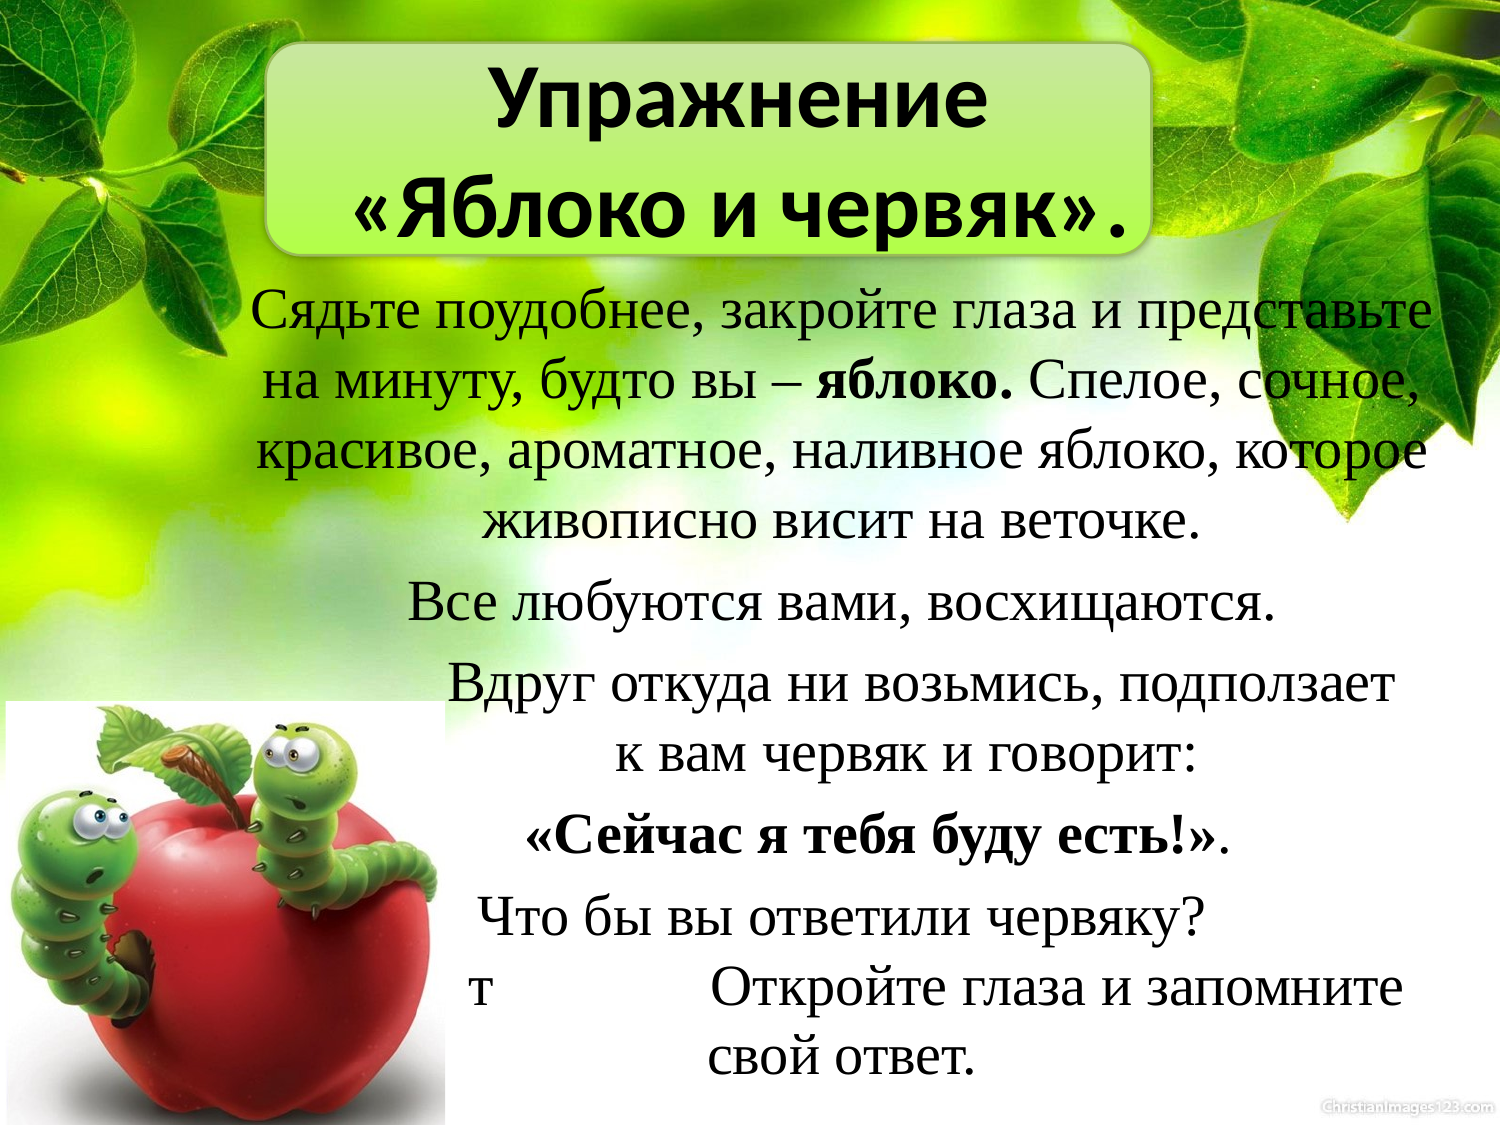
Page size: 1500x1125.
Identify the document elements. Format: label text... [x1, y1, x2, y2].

picture [0, 0, 1500, 1125]
title Упражнение «Яблоко и червяк». [74, 169, 1426, 232]
list Сядьте поудобнее, закройте глаза и представьте на минуту, будто вы – яблоко. Спелое, сочное, красивое, ароматное, наливное яблоко, которое живописно висит на веточке. Все любуются вами, восхищаются. Вдруг откуда ни возьмись, подползает к вам червяк и говорит: «Сейчас я тебя буду есть!». Что бы вы ответили червяку? т Откройте глаза и запомните свой ответ. [225, 262, 1459, 1093]
text_box [266, 232, 1151, 257]
text_box [264, 41, 1153, 169]
